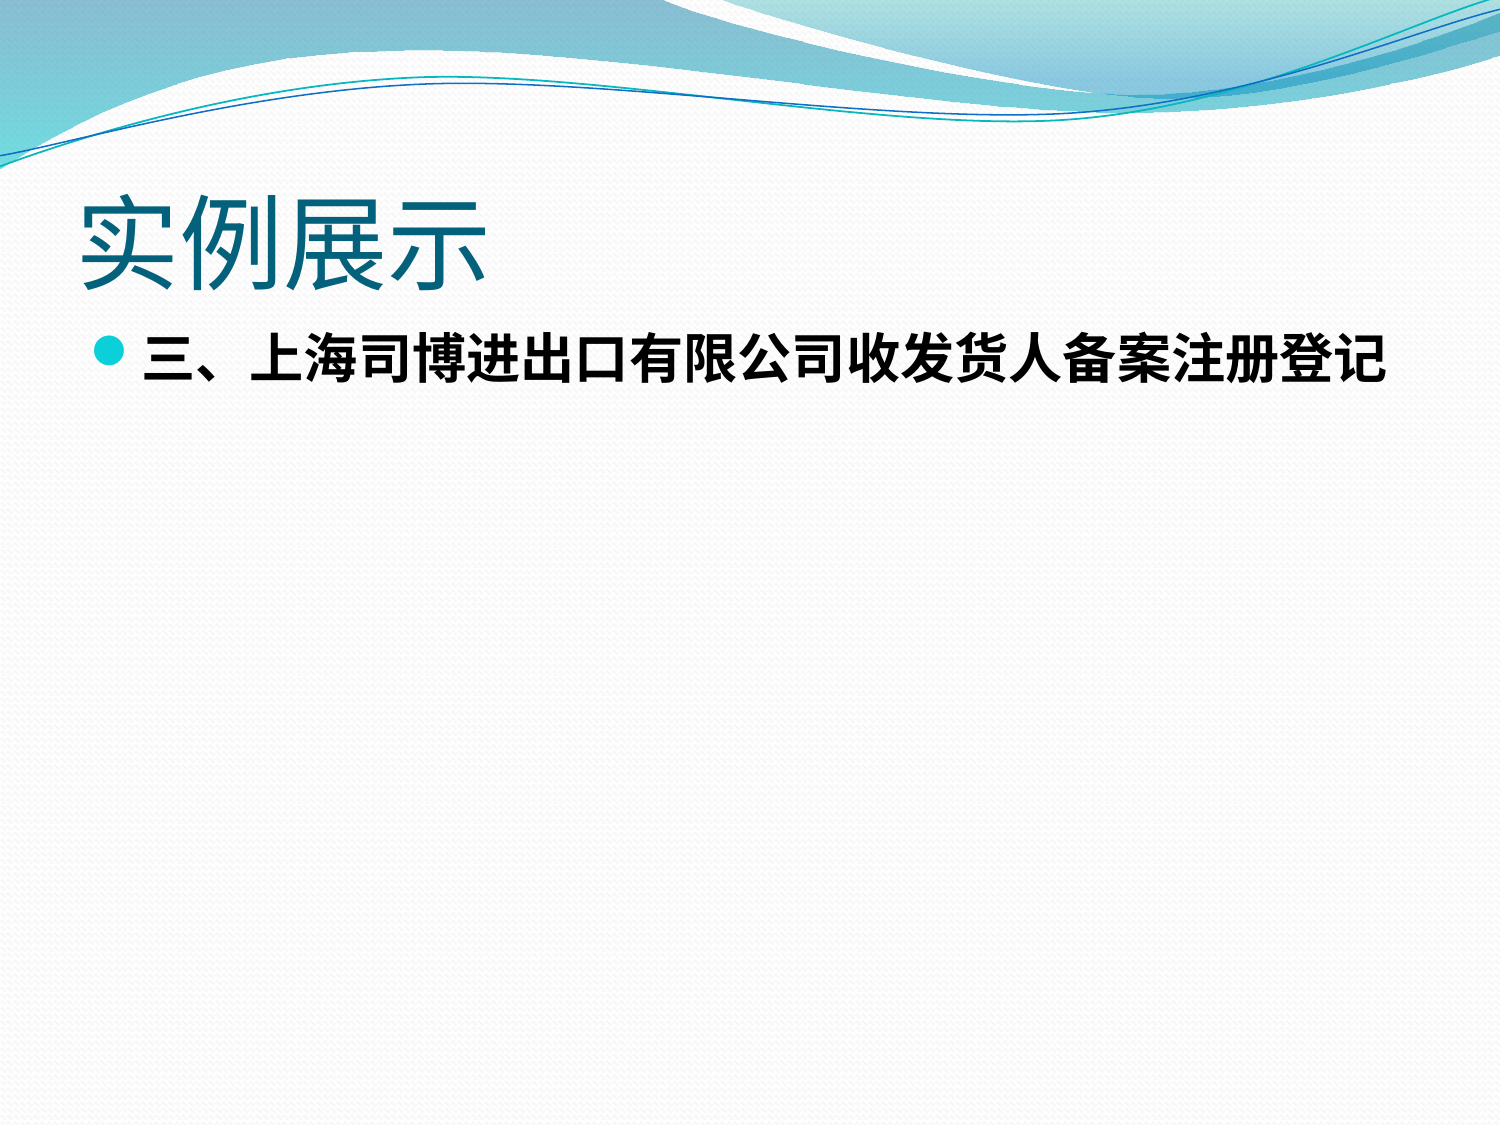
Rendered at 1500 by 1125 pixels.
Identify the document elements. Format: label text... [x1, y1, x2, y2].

title 实例展示 [75, 115, 1425, 303]
list 三、上海司博进出口有限公司收发货人备案注册登记 [75, 317, 1425, 1038]
